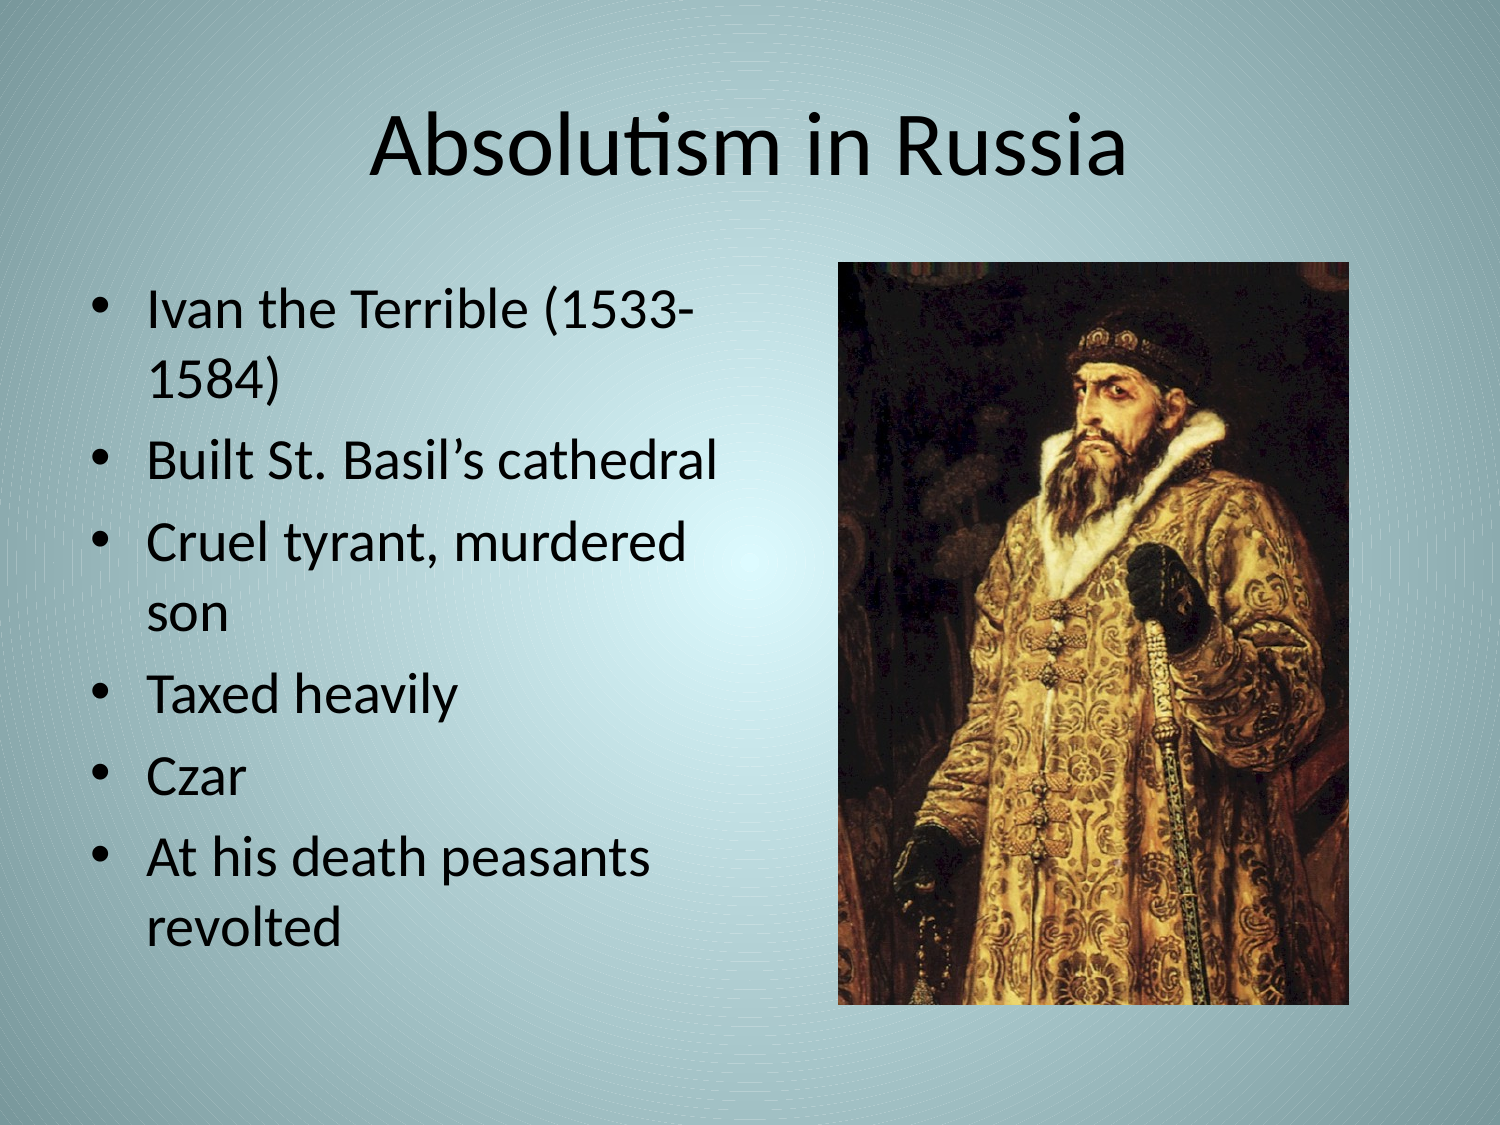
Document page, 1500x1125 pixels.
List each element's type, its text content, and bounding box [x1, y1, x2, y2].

title Absolutism in Russia [75, 45, 1425, 233]
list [838, 262, 1350, 1006]
list Ivan the Terrible (1533-1584) Built St. Basil’s cathedral Cruel tyrant, murdered son Taxed heavily Czar At his death peasants revolted [75, 262, 738, 1005]
